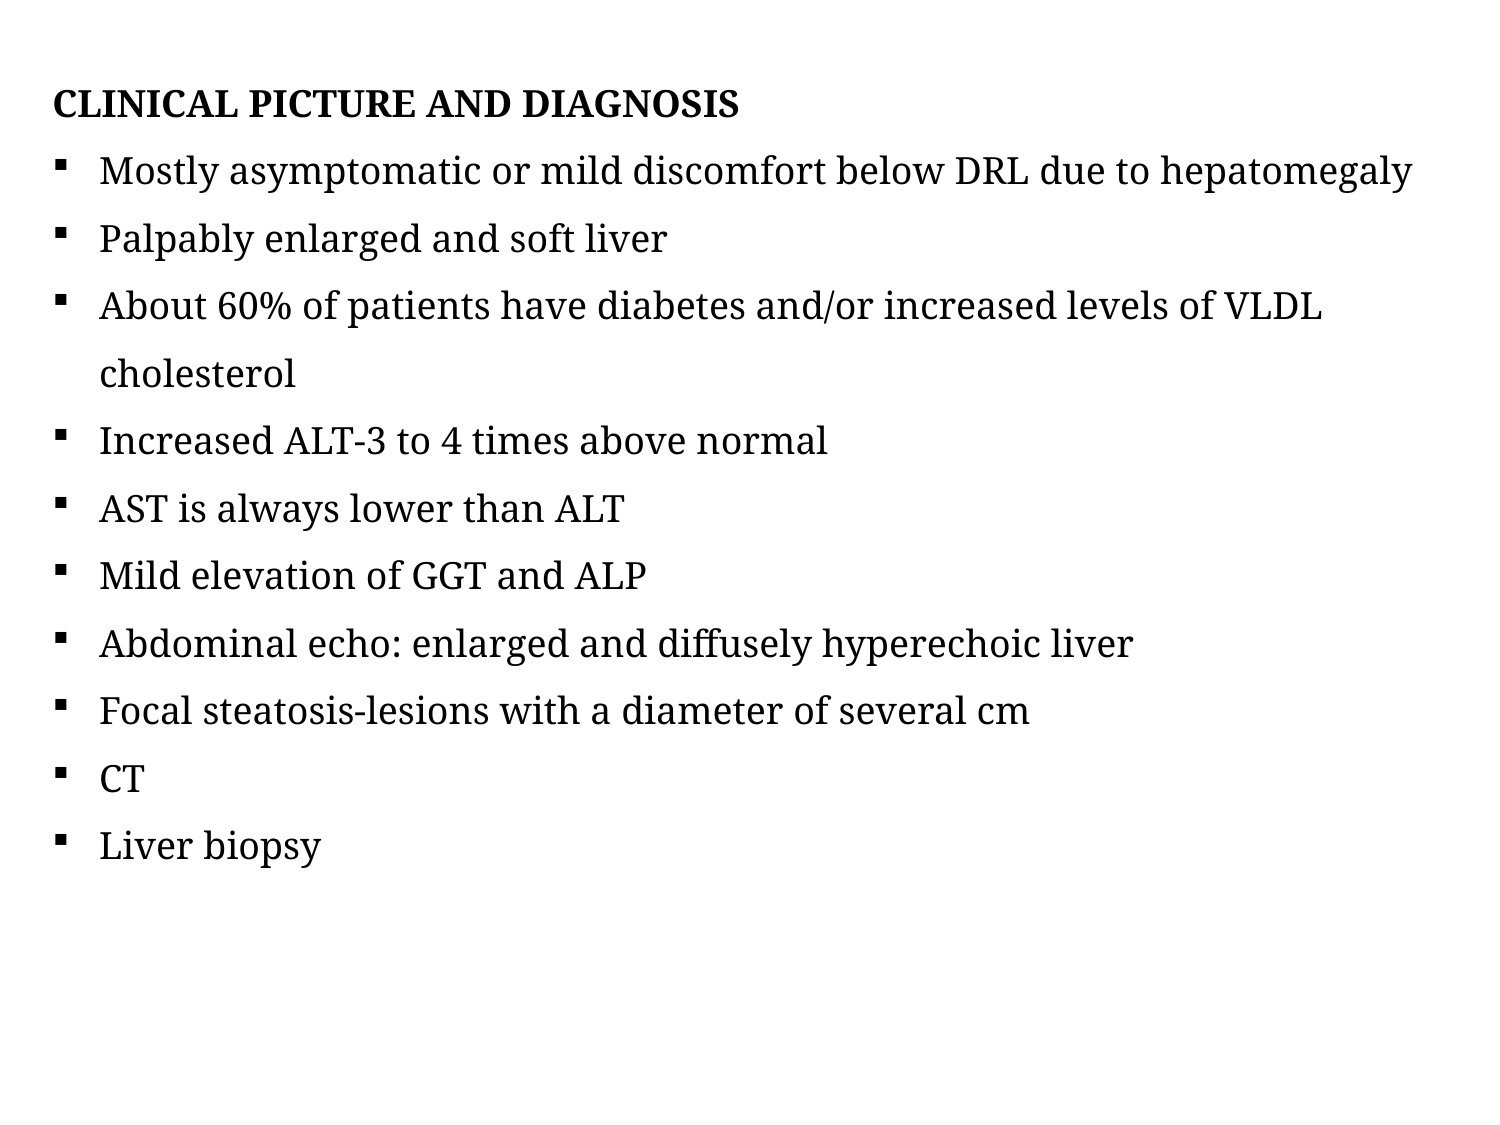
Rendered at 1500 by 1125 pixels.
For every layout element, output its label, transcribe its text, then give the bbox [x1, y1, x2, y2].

text_box CLINICAL PICTURE AND DIAGNOSIS Mostly asymptomatic or mild discomfort below DRL due to hepatomegaly Palpably enlarged and soft liver About 60% of patients have diabetes and/or increased levels of VLDL cholesterol Increased ALT-3 to 4 times above normal AST is always lower than ALT Mild elevation of GGT and ALP Abdominal echo: enlarged and diffusely hyperechoic liver Focal steatosis-lesions with a diameter of several cm CT Liver biopsy [37, 49, 1488, 875]
